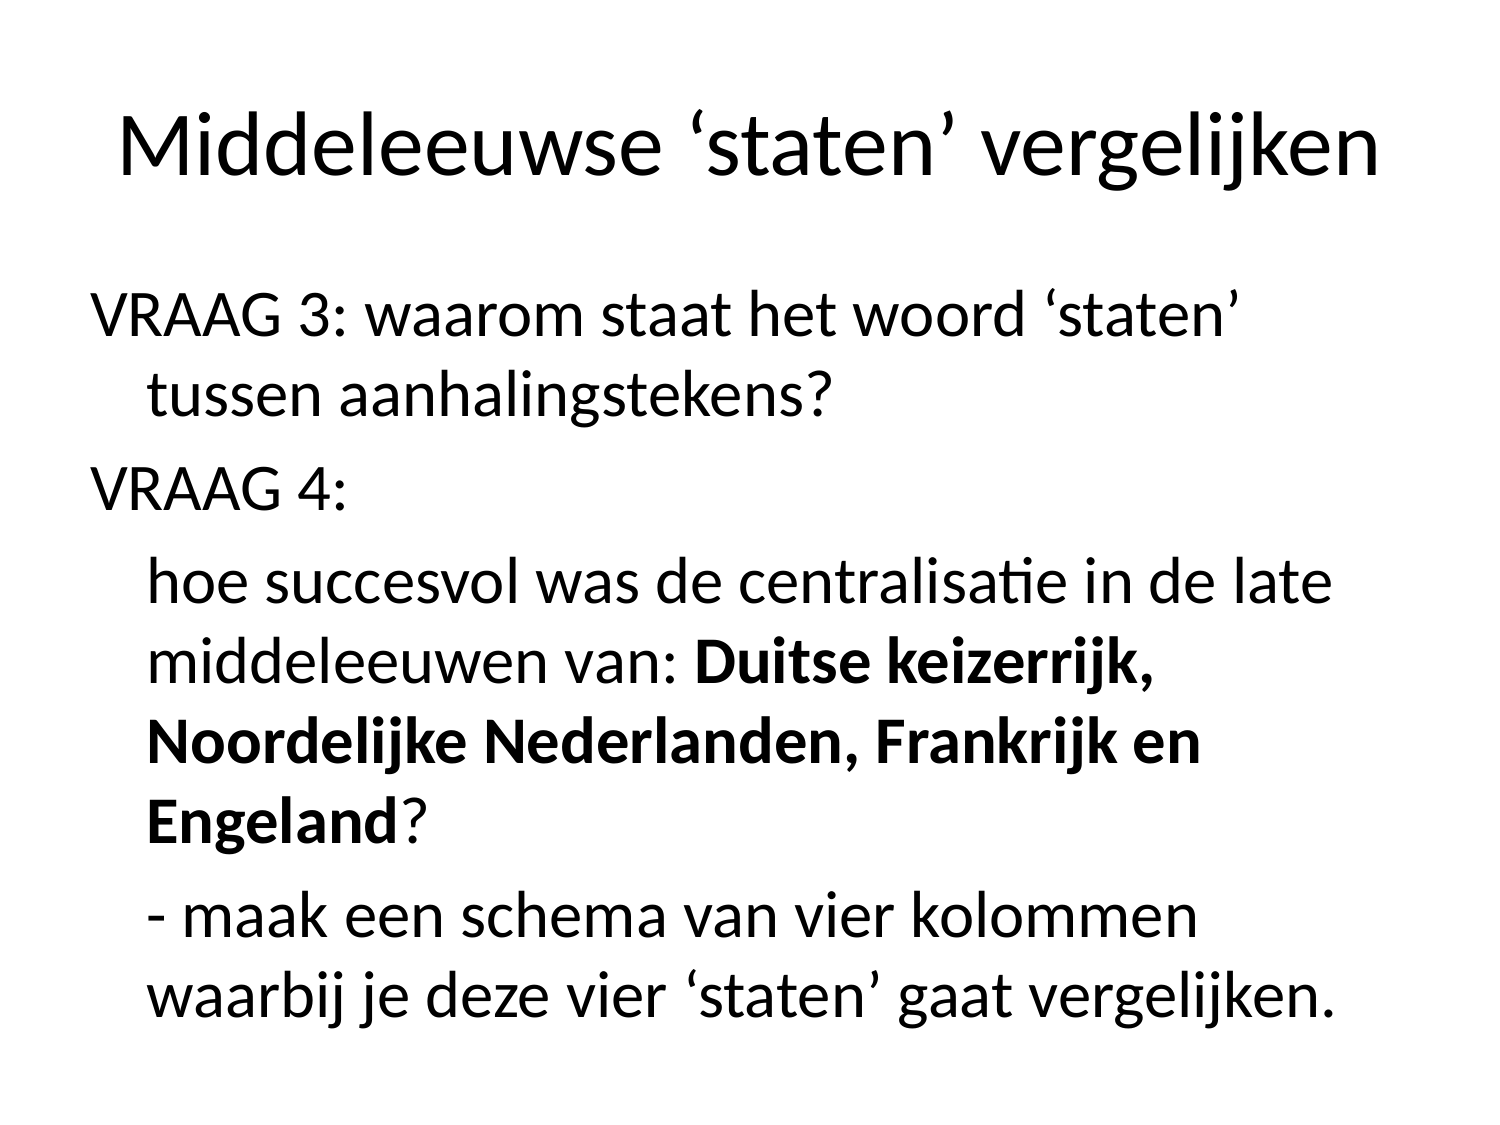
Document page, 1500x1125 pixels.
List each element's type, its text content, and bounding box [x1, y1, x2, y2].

list VRAAG 3: waarom staat het woord ‘staten’ tussen aanhalingstekens? VRAAG 4: hoe succesvol was de centralisatie in de late middeleeuwen van: Duitse keizerrijk, Noordelijke Nederlanden, Frankrijk en Engeland? - maak een schema van vier kolommen waarbij je deze vier ‘staten’ gaat vergelijken. [75, 262, 1425, 1071]
title Middeleeuwse ‘staten’ vergelijken [75, 45, 1425, 233]
